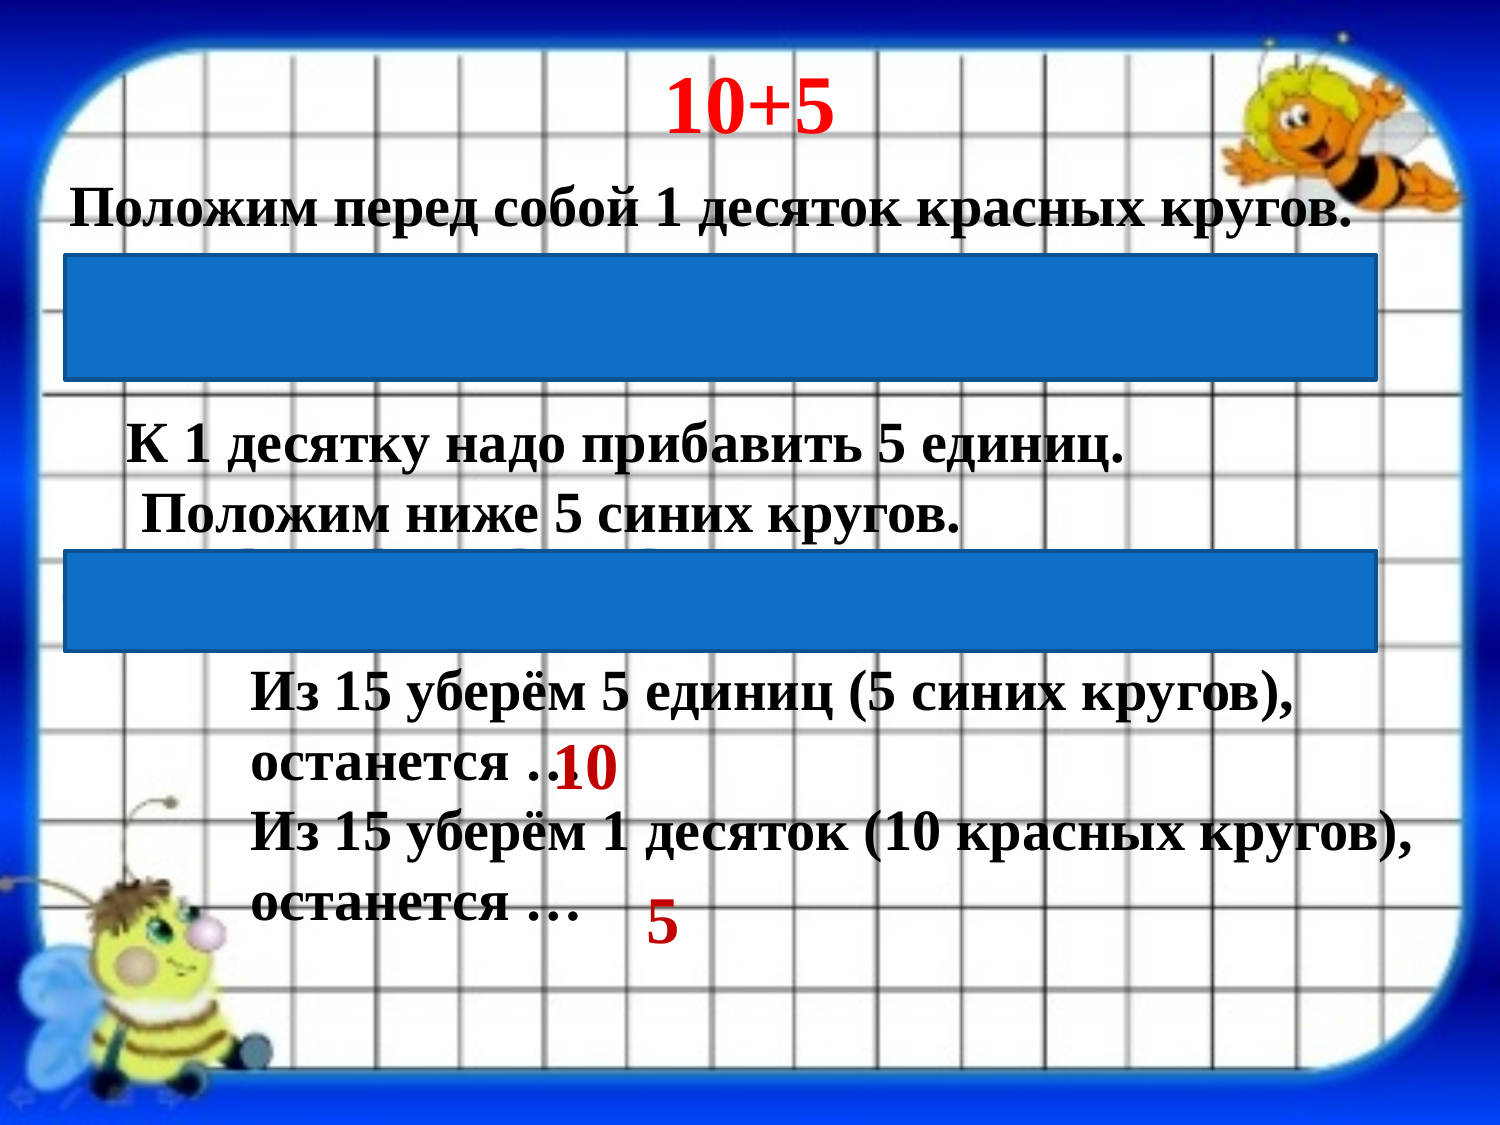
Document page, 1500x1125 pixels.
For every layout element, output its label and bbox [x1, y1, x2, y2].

list [0, 0, 1500, 1125]
